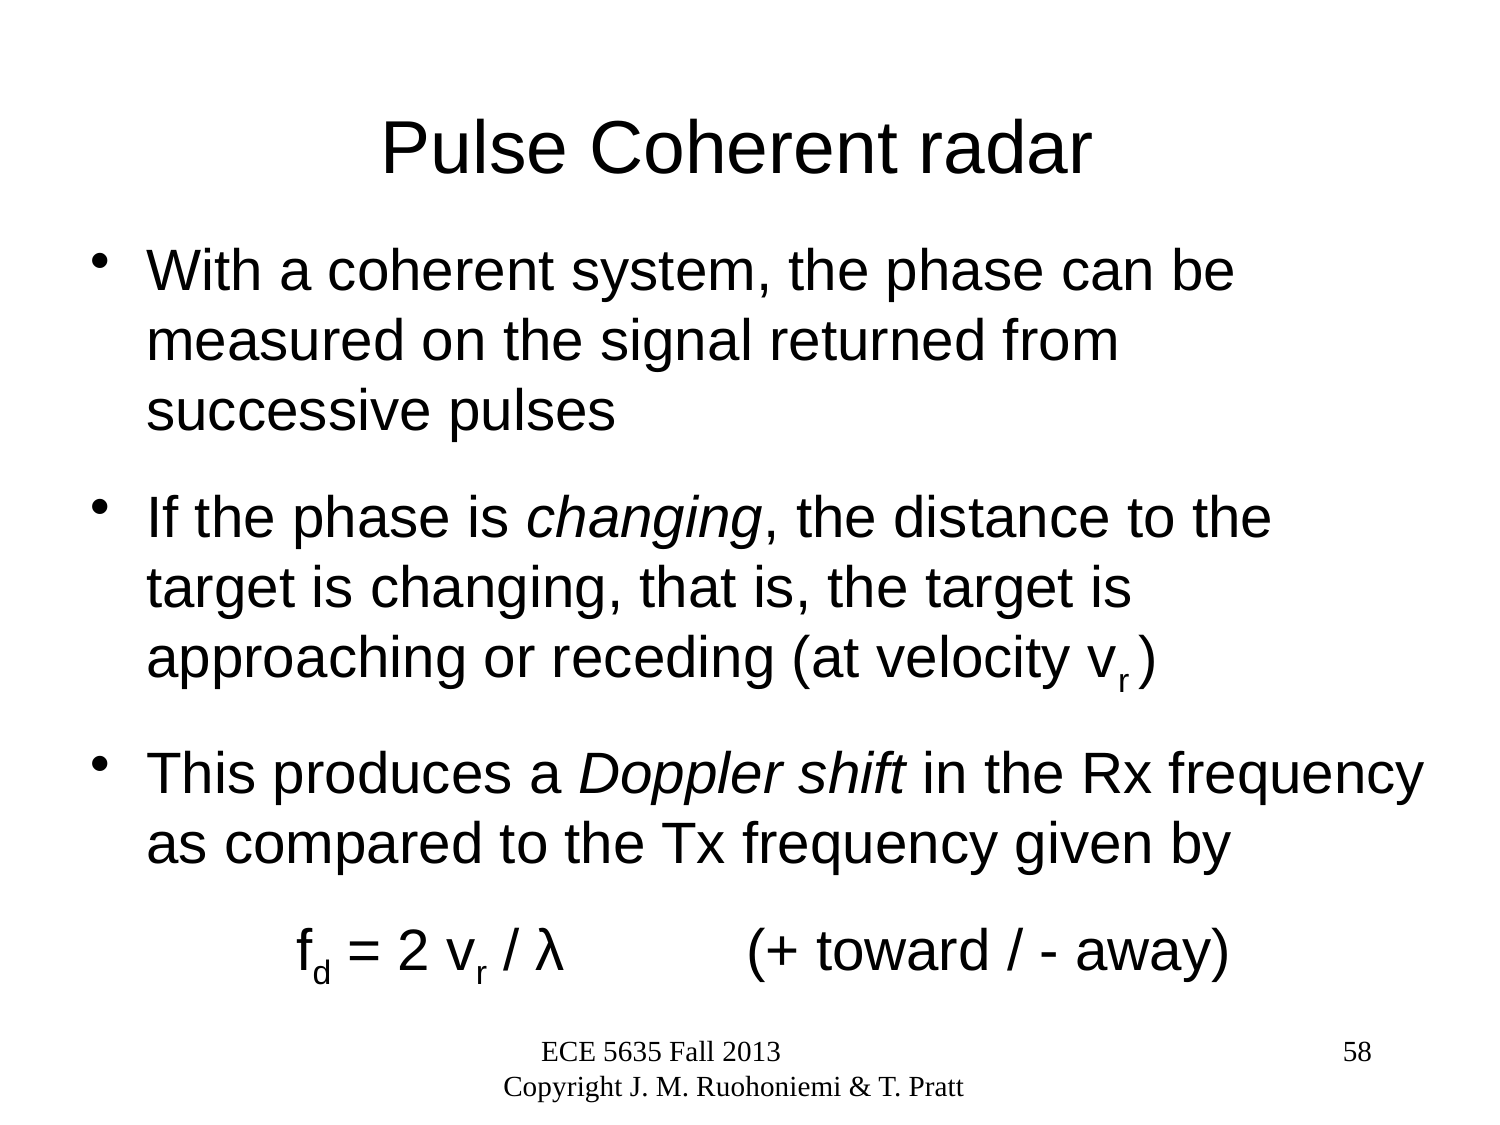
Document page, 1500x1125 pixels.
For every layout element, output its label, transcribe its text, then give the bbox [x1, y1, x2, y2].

slide_number 58 [1074, 1024, 1388, 1101]
title Pulse Coherent radar [99, 49, 1376, 224]
footer ECE 5635 Fall 2013 Copyright J. M. Ruohoniemi & T. Pratt [487, 1024, 988, 1101]
list With a coherent system, the phase can be measured on the signal returned from successive pulses If the phase is changing, the distance to the target is changing, that is, the target is approaching or receding (at velocity vr ) This produces a Doppler shift in the Rx frequency as compared to the Tx frequency given by fd = 2 vr / λ (+ toward / - away) [74, 224, 1451, 901]
